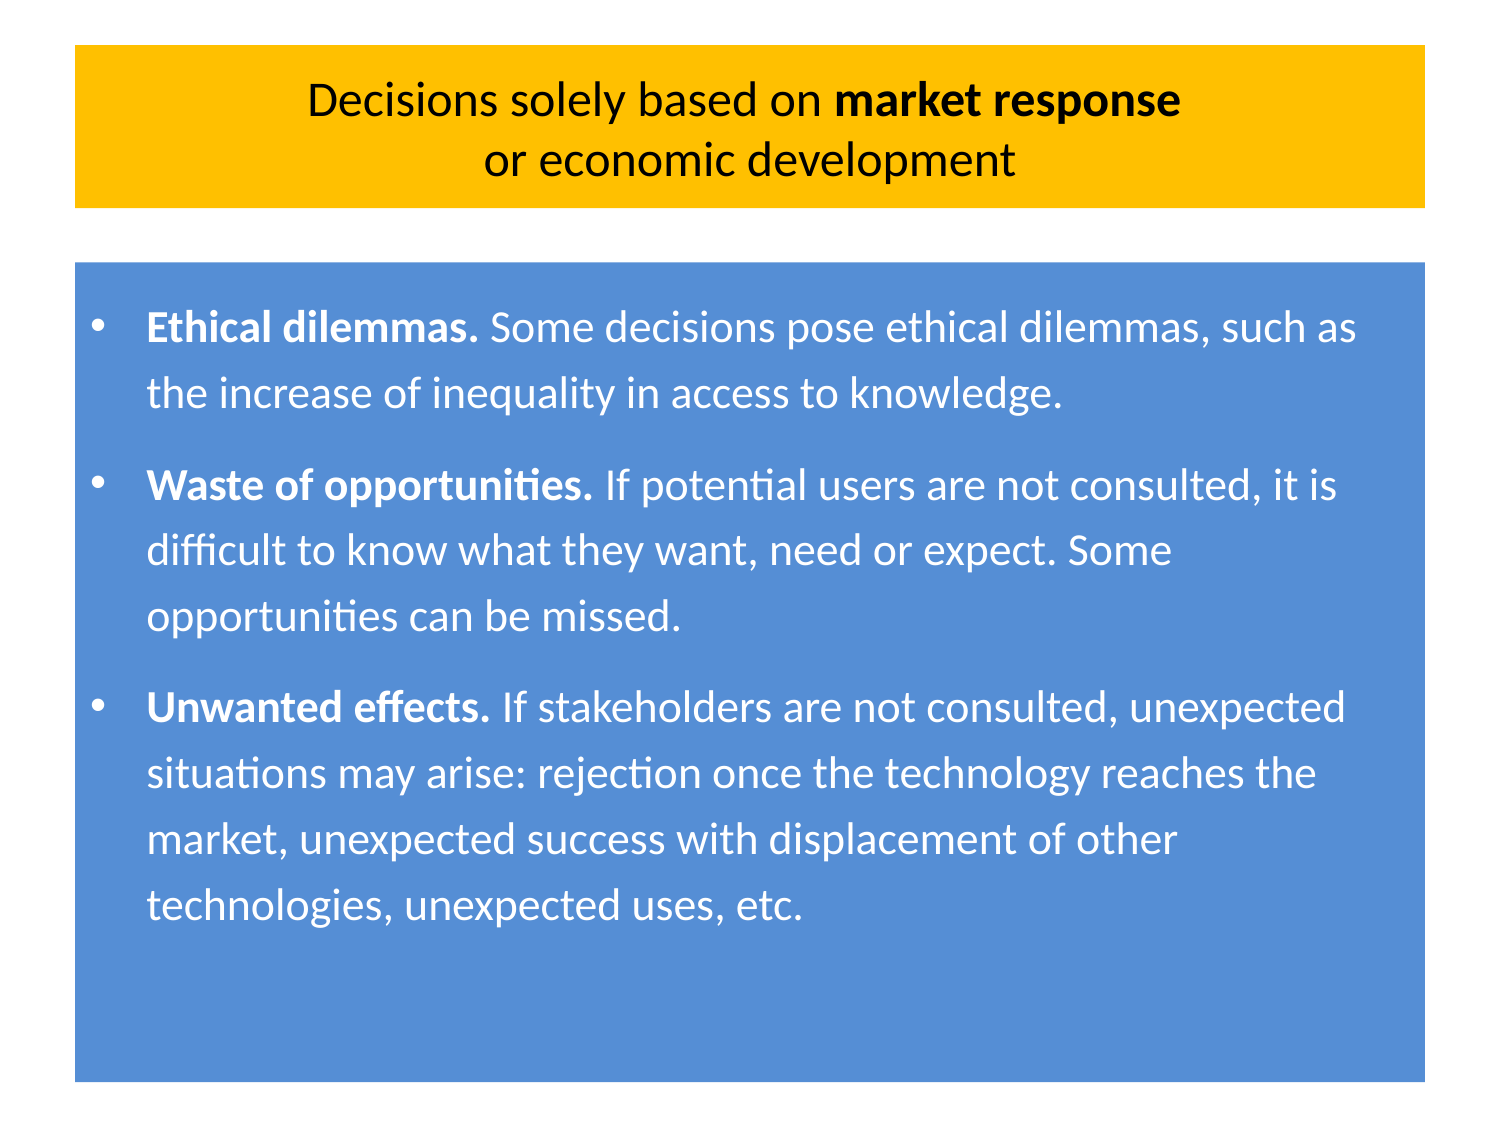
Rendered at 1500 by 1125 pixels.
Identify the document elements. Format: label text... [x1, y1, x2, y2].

list Ethical dilemmas. Some decisions pose ethical dilemmas, such as the increase of inequality in access to knowledge. Waste of opportunities. If potential users are not consulted, it is difficult to know what they want, need or expect. Some opportunities can be missed. Unwanted effects. If stakeholders are not consulted, unexpected situations may arise: rejection once the technology reaches the market, unexpected success with displacement of other technologies, unexpected uses, etc. [75, 262, 1425, 1083]
title Decisions solely based on market response or economic development [75, 45, 1425, 209]
